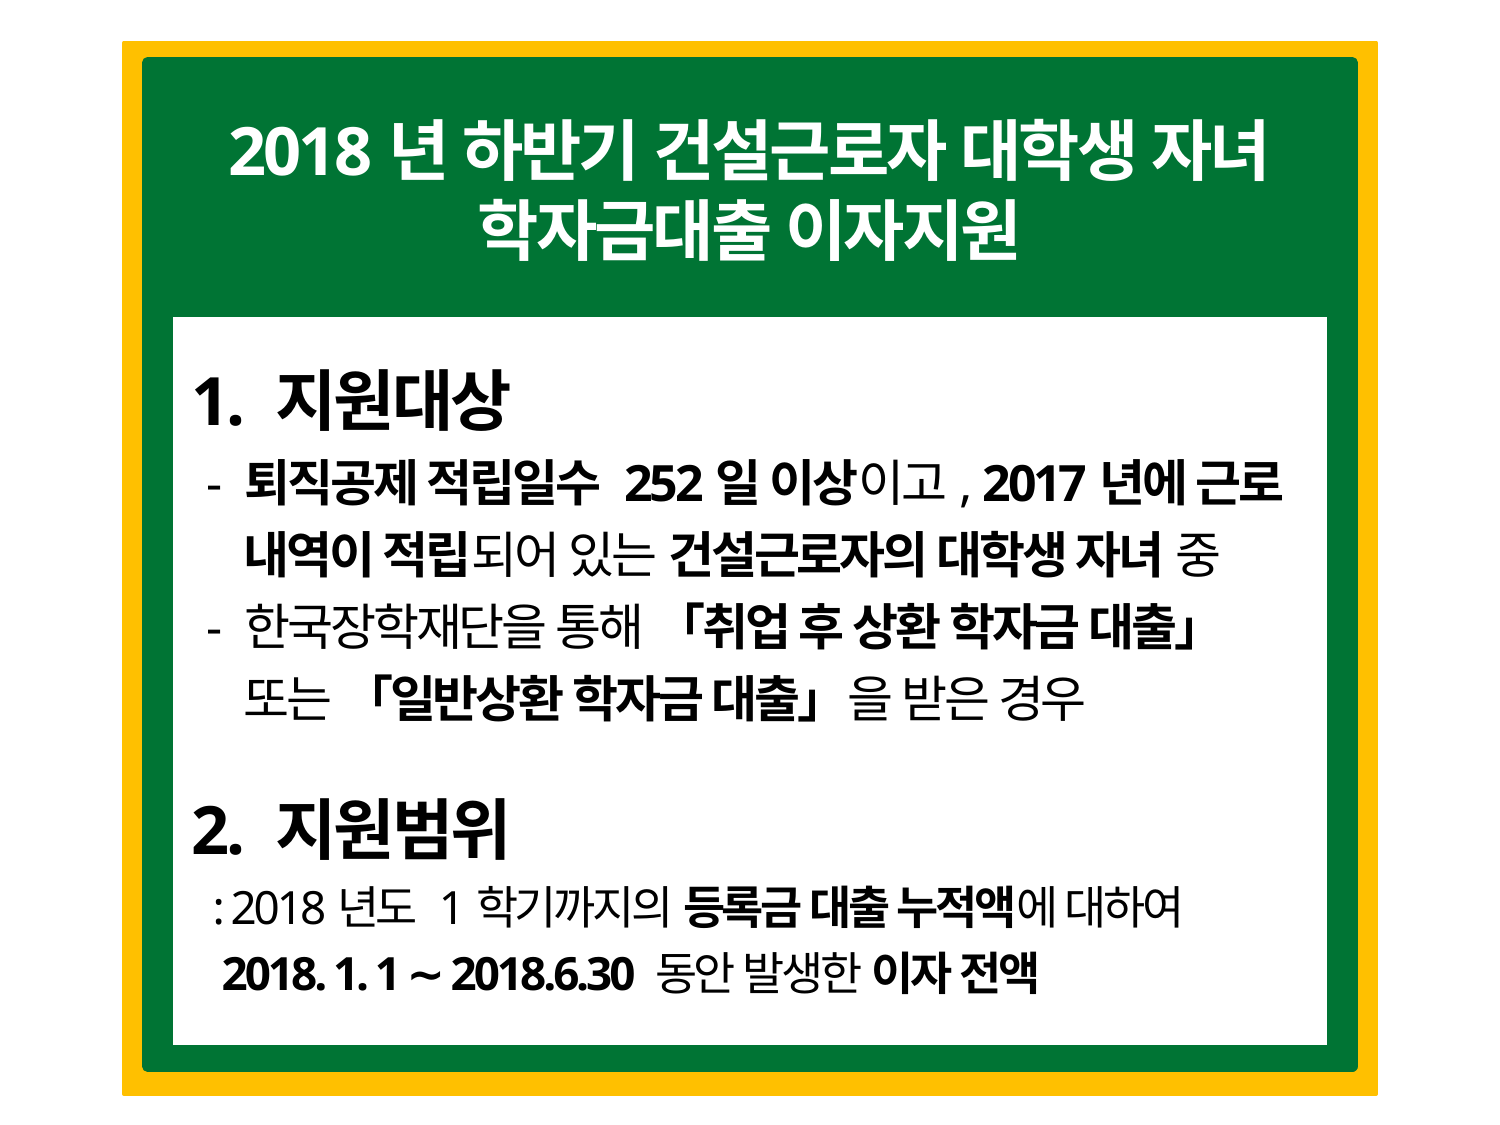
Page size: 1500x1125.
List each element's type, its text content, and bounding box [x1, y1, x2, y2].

text_box [145, 60, 1354, 1068]
text_box [122, 41, 1378, 1096]
text_box 1. 지원대상 - 퇴직공제 적립일수 252일 이상이고, 2017년에 근로 내역이 적립되어 있는 건설근로자의 대학생 자녀 중 - 한국장학재단을 통해 「취업 후 상환 학자금 대출」 또는 「일반상환 학자금 대출」을 받은 경우 2. 지원범위 : 2018년도 1학기까지의 등록금 대출 누적액에 대하여 2018. 1. 1 ∼ 2018.6.30 동안 발생한 이자 전액 [159, 335, 1341, 1008]
text_box [169, 1008, 1331, 1049]
text_box [169, 312, 1331, 335]
text_box 2018년 하반기 건설근로자 대학생 자녀 학자금대출 이자지원 [171, 101, 1329, 277]
